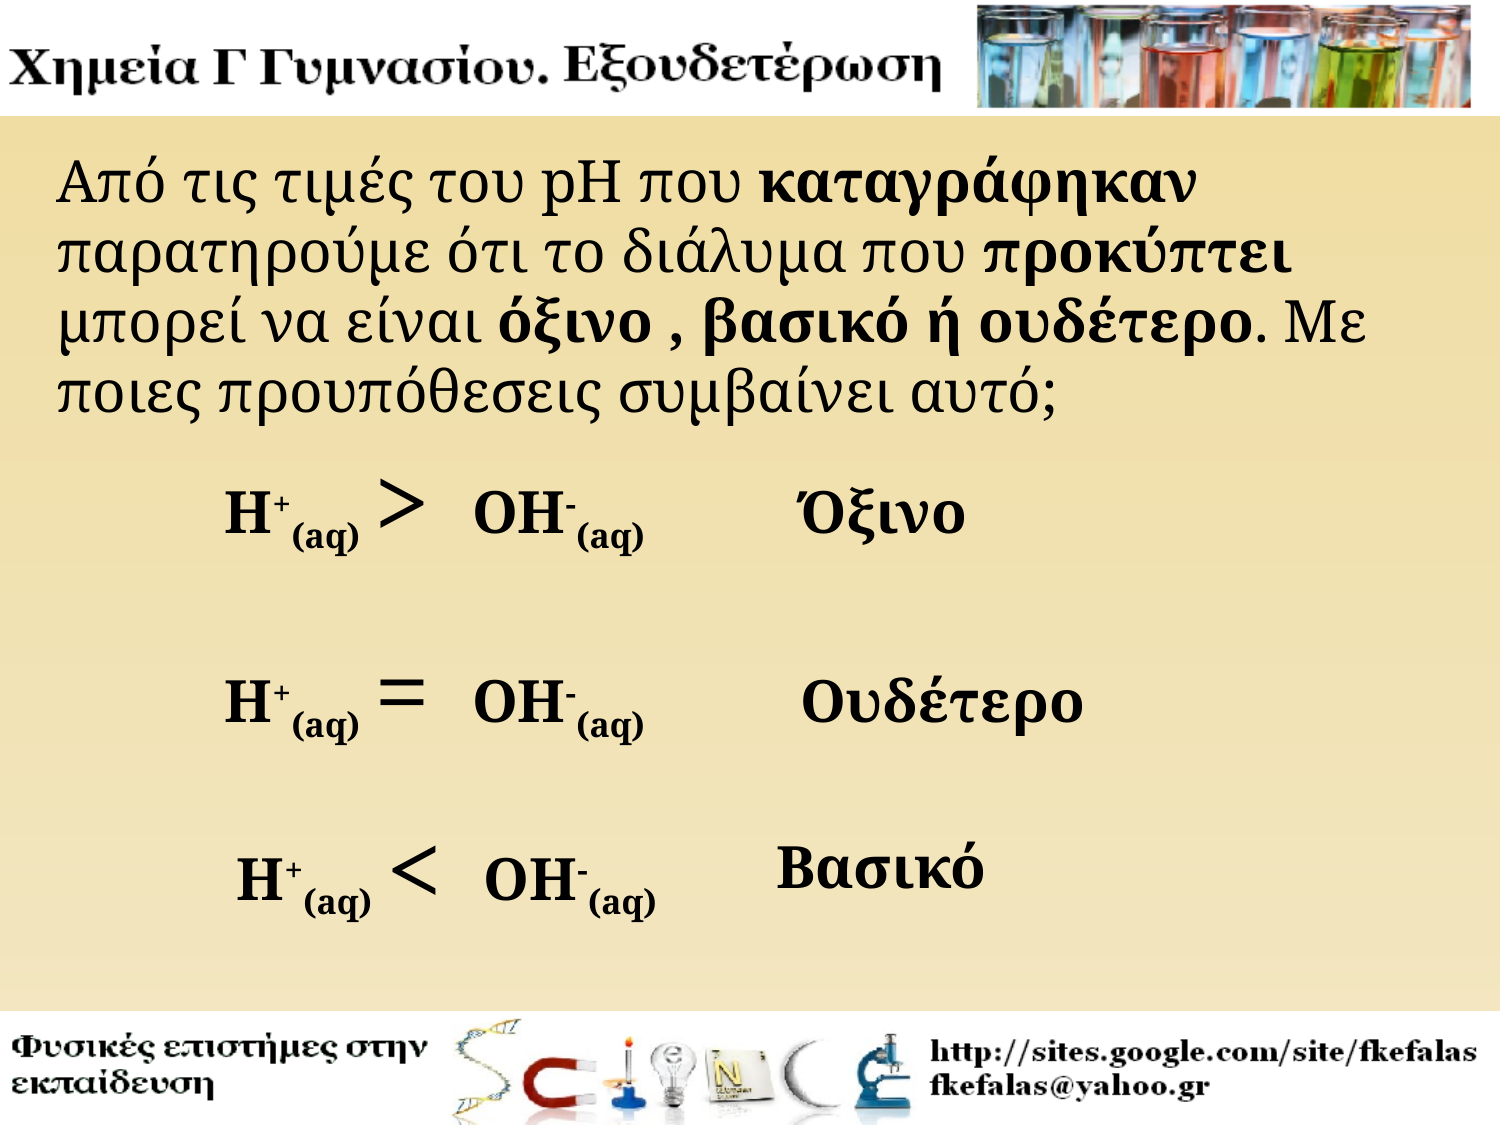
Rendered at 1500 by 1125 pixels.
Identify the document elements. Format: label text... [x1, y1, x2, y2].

text_box Ουδέτερο [785, 656, 1140, 742]
text_box Από τις τιμές του pH που καταγράφηκαν παρατηρούμε ότι το διάλυμα που προκύπτει μπορεί να είναι όξινο , βασικό ή ουδέτερο. Με ποιες προυπόθεσεις συμβαίνει αυτό; [41, 137, 1412, 432]
picture [0, 1011, 1500, 1125]
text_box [194, 621, 675, 759]
text_box Βασικό [761, 822, 1117, 908]
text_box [194, 432, 675, 570]
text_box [206, 798, 687, 936]
picture [0, 0, 1500, 116]
text_box Όξινο [785, 468, 1140, 553]
